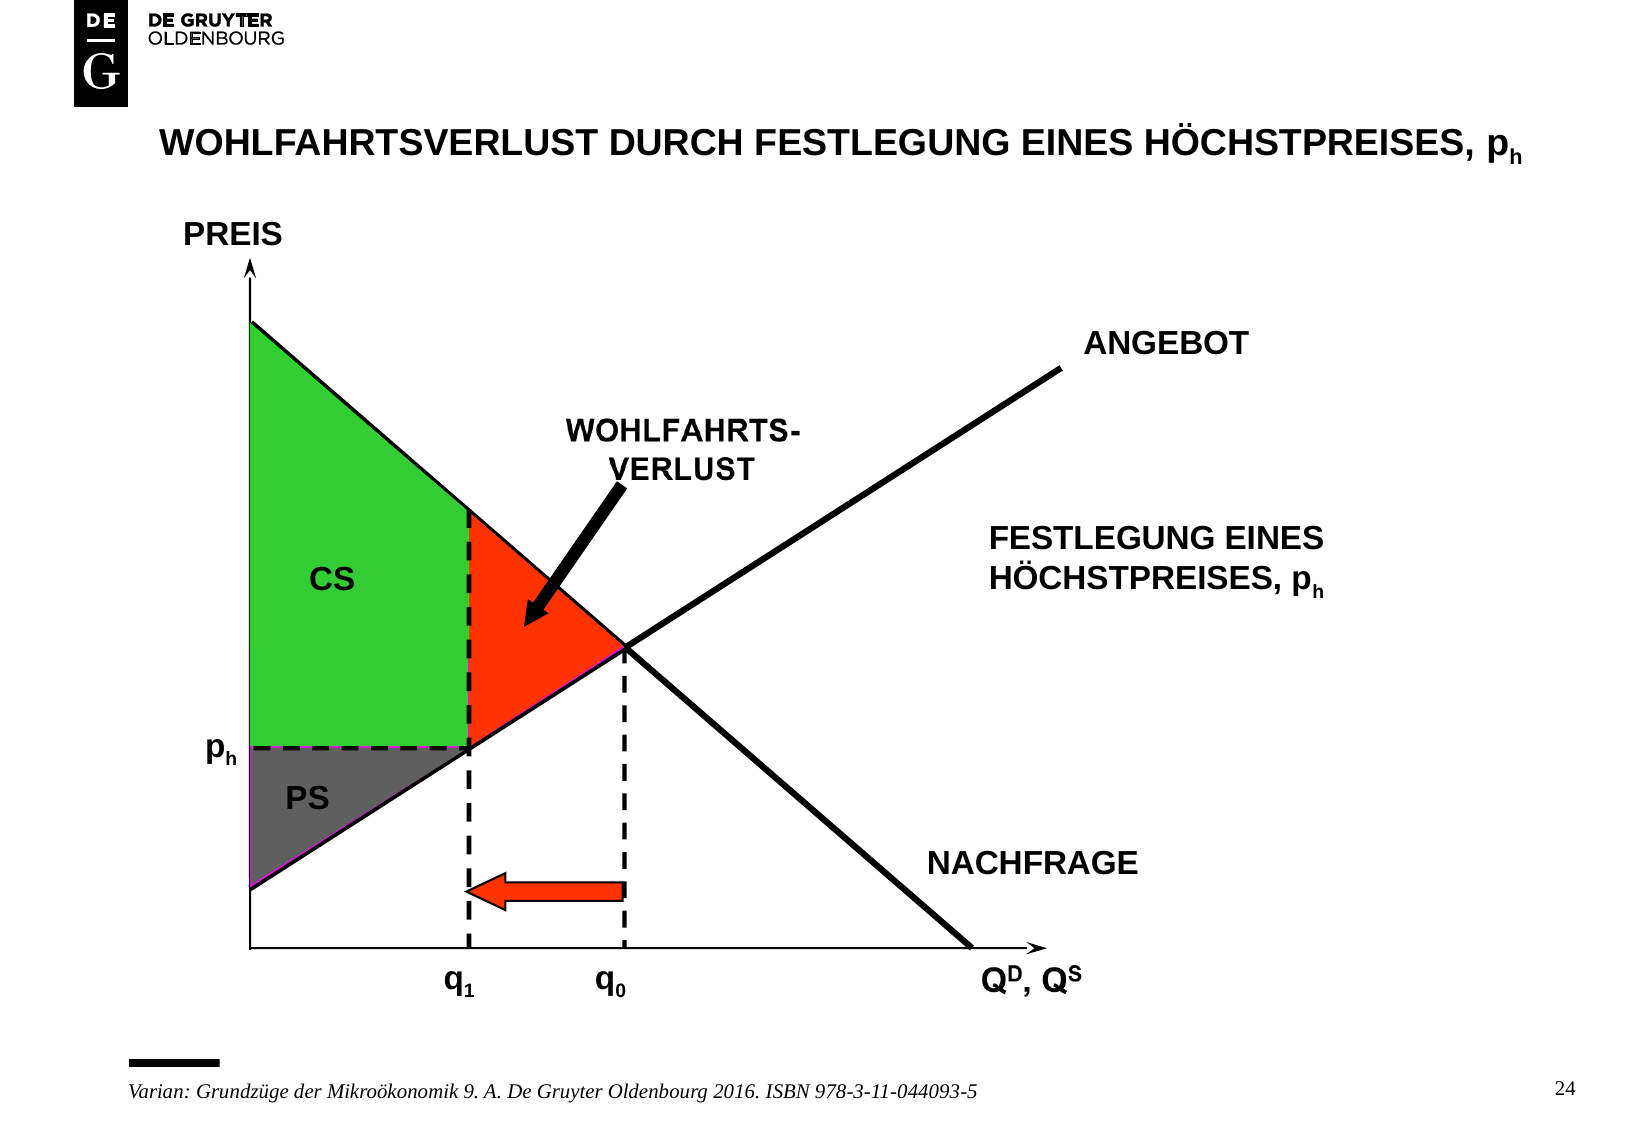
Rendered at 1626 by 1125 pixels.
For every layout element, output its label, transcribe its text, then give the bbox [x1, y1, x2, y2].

title WOHLFAHRTSVERLUST DURCH FESTLEGUNG EINES HÖCHSTPREISES, ph [159, 117, 1586, 172]
text_box [1026, 941, 1043, 947]
picture [959, 947, 1097, 1020]
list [545, 401, 819, 506]
text_box [466, 873, 623, 911]
text_box NACHFRAGE [911, 833, 1155, 889]
text_box [249, 324, 468, 747]
text_box ph [190, 716, 253, 777]
text_box q0 [580, 948, 642, 1009]
text_box ANGEBOT [1068, 313, 1265, 369]
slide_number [128, 1077, 1539, 1108]
text_box PREIS [168, 204, 299, 260]
text_box [243, 260, 257, 279]
text_box [250, 747, 468, 886]
text_box FESTLEGUNG EINES HÖCHSTPREISES, ph [974, 509, 1341, 610]
text_box CS [294, 549, 371, 605]
text_box [523, 506, 608, 627]
text_box PS [270, 769, 345, 824]
text_box [468, 511, 624, 747]
slide_number 24 [1554, 1074, 1614, 1104]
text_box q1 [428, 948, 490, 1009]
